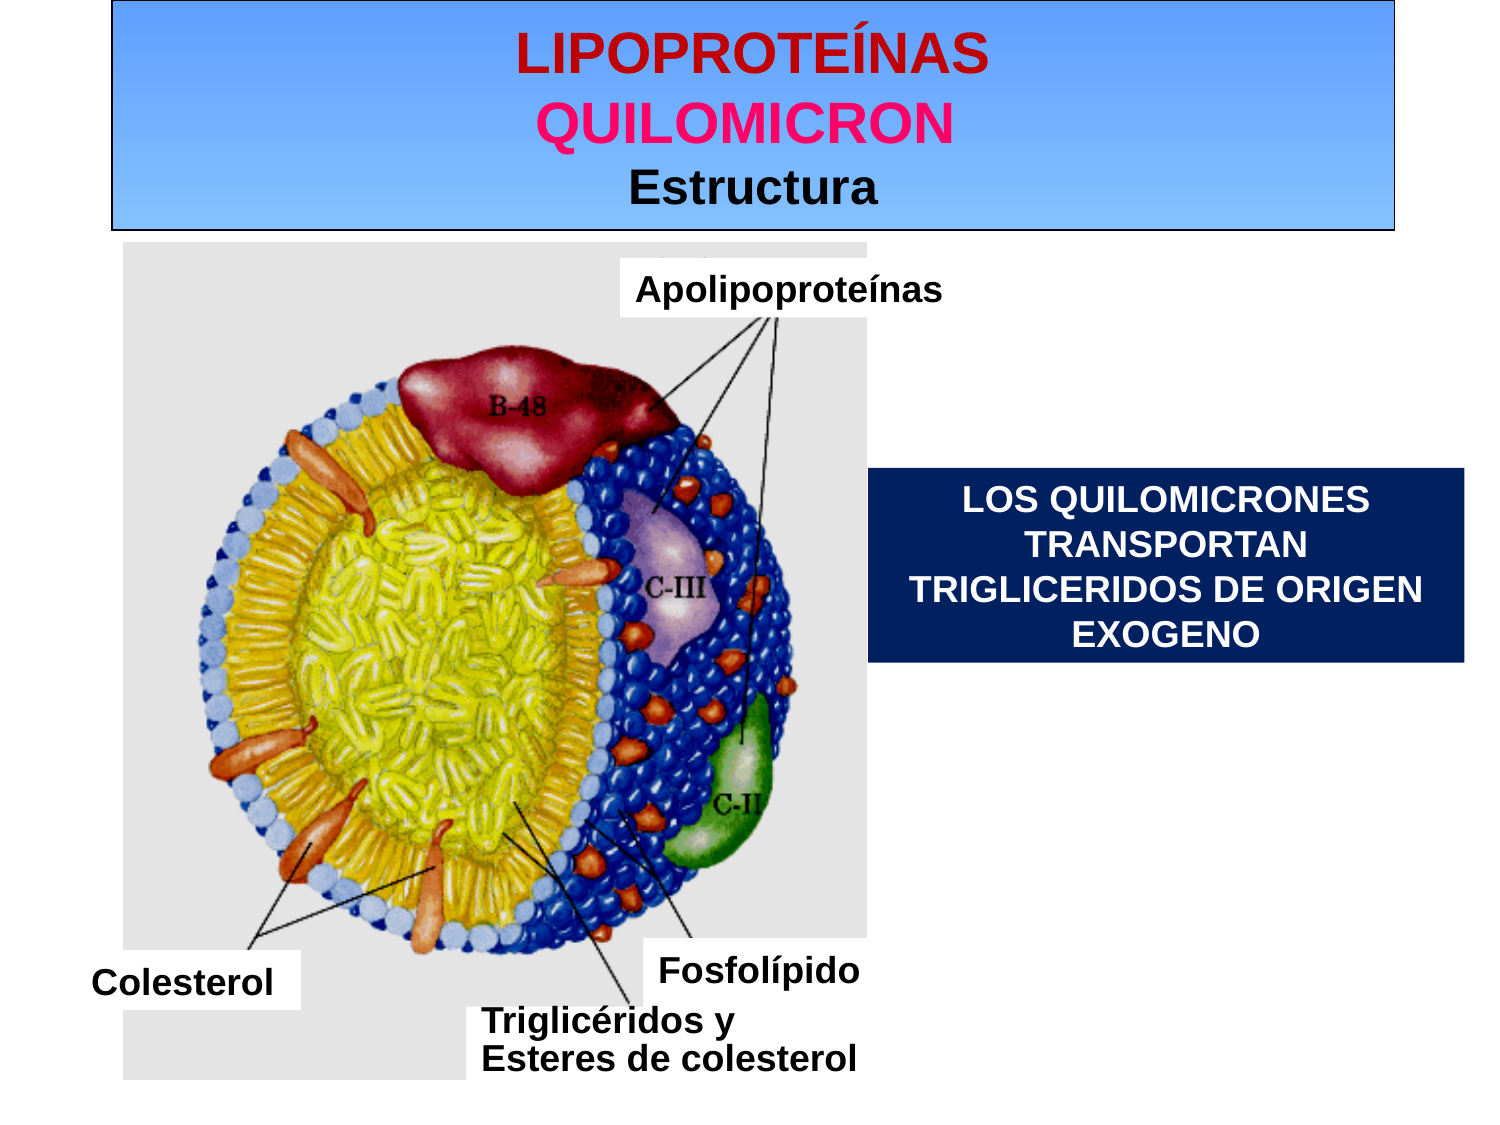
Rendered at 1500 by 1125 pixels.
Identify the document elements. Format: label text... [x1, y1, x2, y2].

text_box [64, 242, 962, 1095]
title LIPOPROTEÍNAS QUILOMICRON Estructura [111, 0, 1395, 231]
text_box LOS QUILOMICRONES TRANSPORTAN TRIGLICERIDOS DE ORIGEN EXOGENO [966, 467, 1465, 663]
